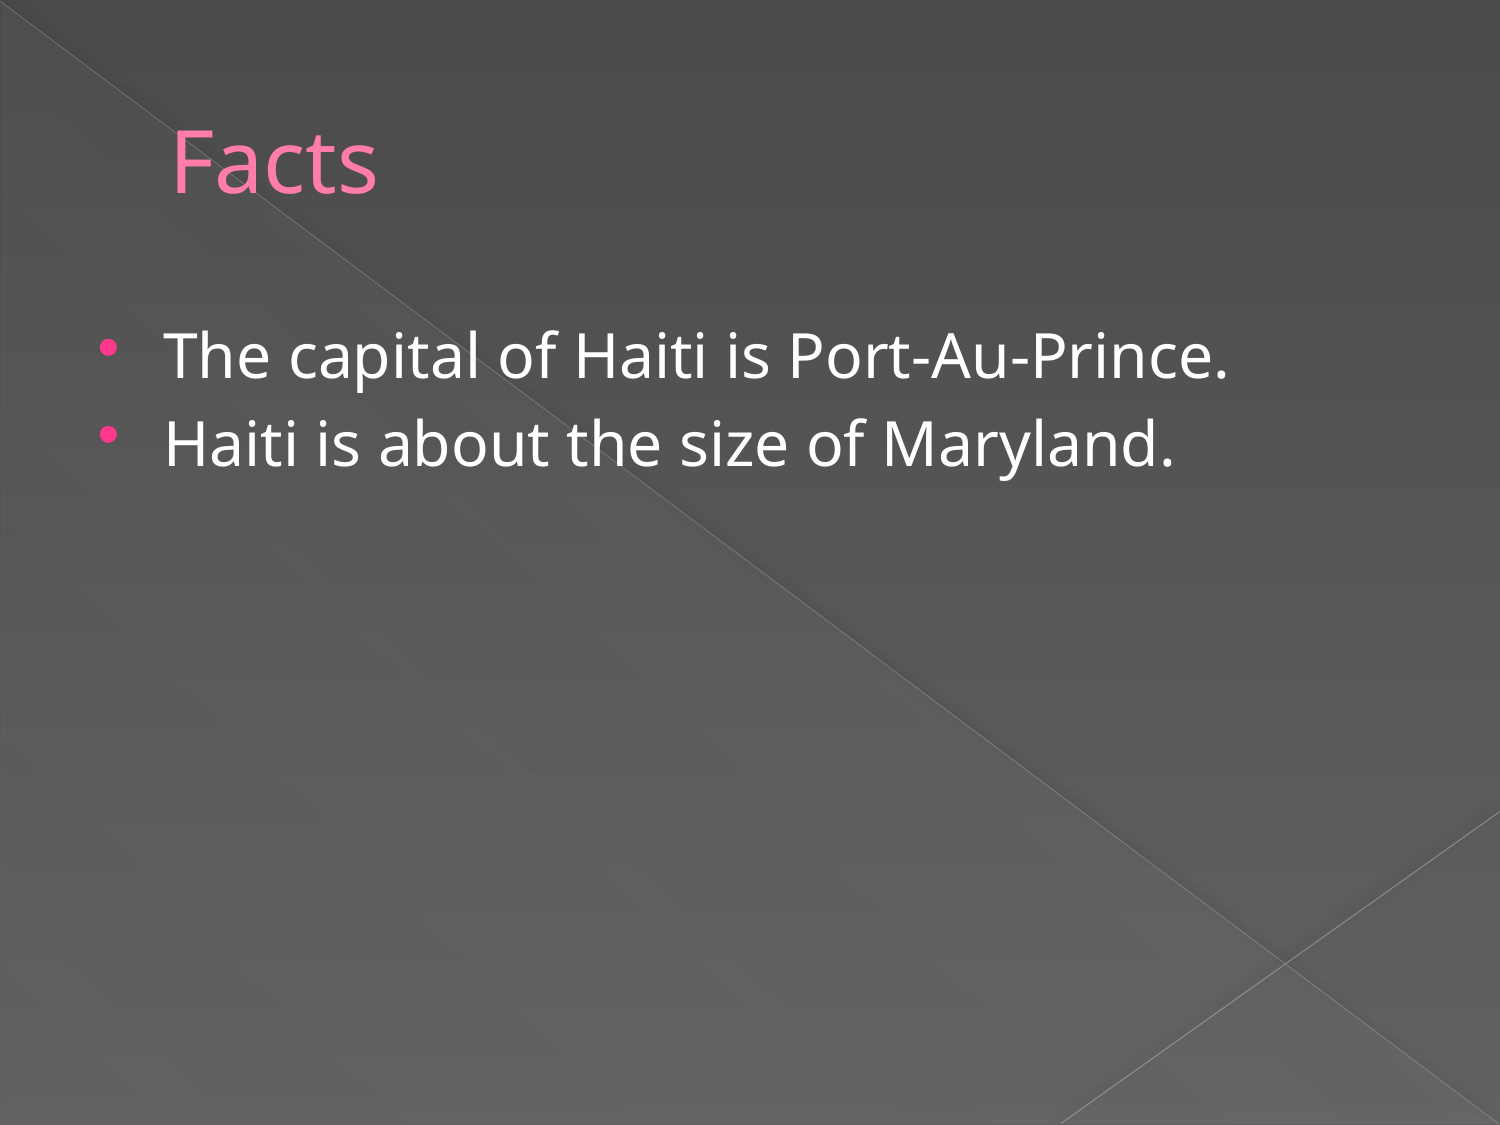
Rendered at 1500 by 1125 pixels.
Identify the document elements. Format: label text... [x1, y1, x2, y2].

title Facts [75, 43, 1425, 274]
list The capital of Haiti is Port-Au-Prince. Haiti is about the size of Maryland. [75, 308, 1425, 1059]
